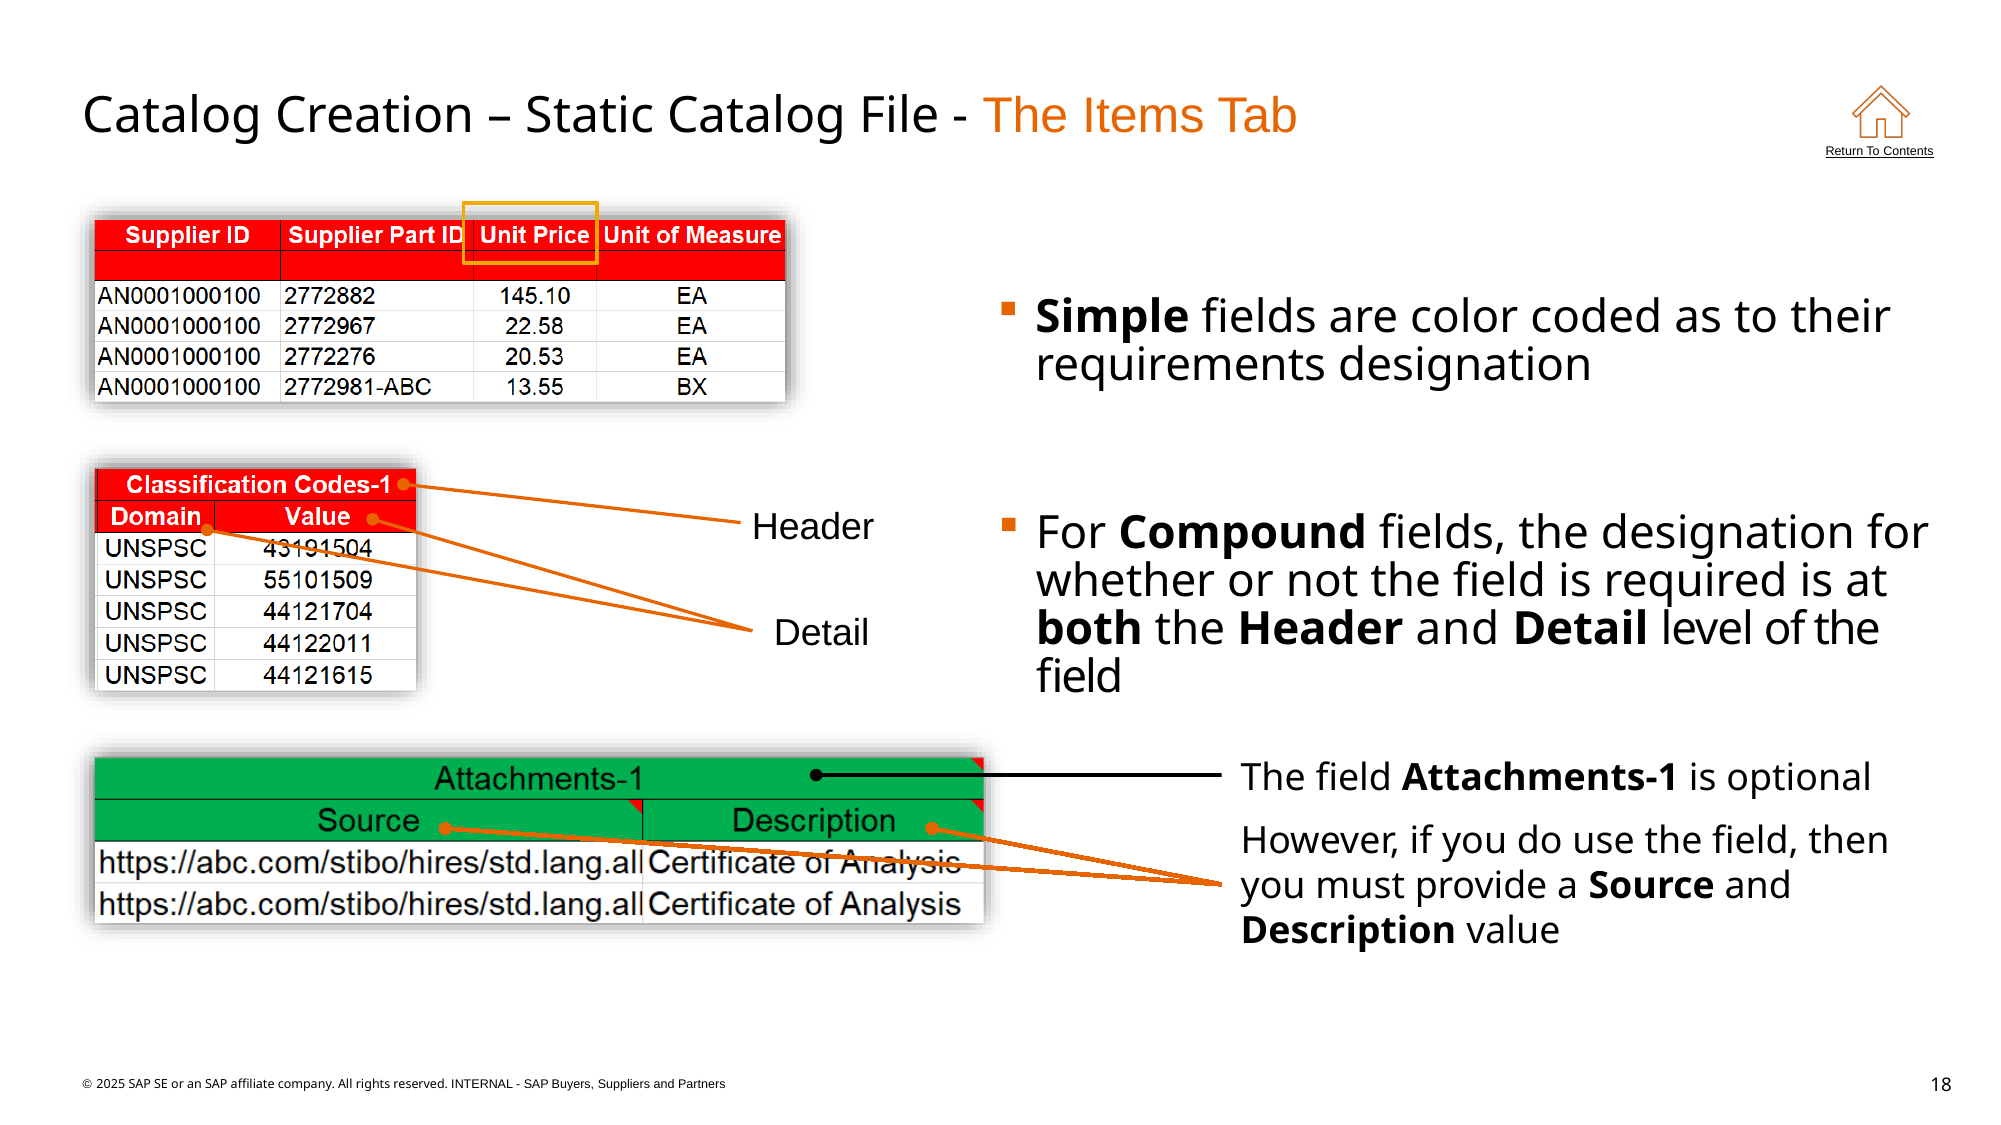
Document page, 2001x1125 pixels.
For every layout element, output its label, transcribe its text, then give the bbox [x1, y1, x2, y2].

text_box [67, 193, 814, 427]
picture [1847, 76, 1915, 145]
text_box [445, 538, 753, 633]
text_box The field Attachments-1 is optional However, if you do use the field, then you must provide a Source and Description value [1240, 752, 1920, 952]
text_box For Compound fields, the designation for whether or not the field is required is at both the Header and Detail level of the field [983, 502, 1955, 710]
list Simple fields are color coded as to their requirements designation [997, 293, 1916, 409]
text_box [445, 487, 741, 525]
title Catalog Creation – Static Catalog File - The Items Tab [82, 82, 1810, 144]
text_box Header [737, 494, 890, 555]
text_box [67, 730, 1223, 948]
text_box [67, 441, 442, 716]
text_box Detail [759, 600, 885, 661]
